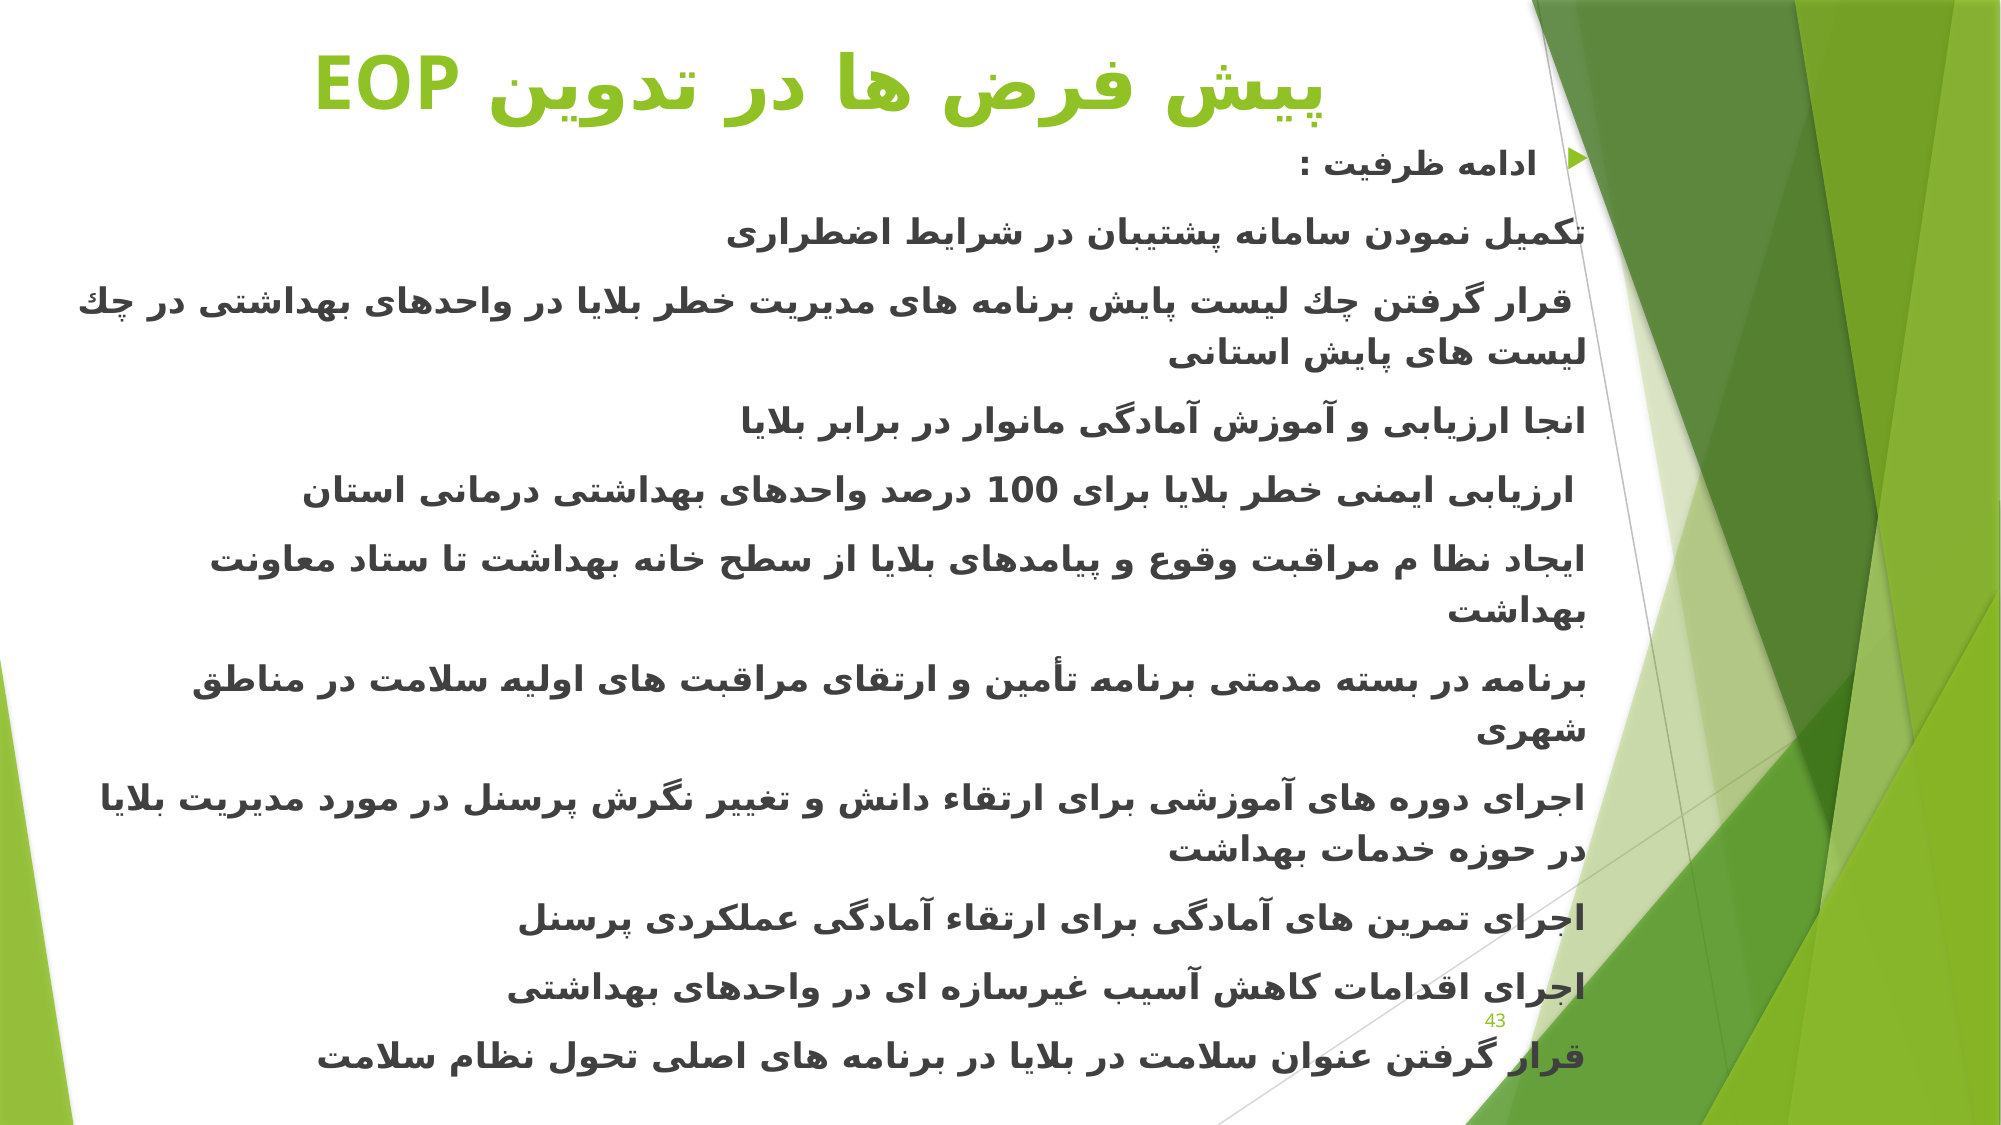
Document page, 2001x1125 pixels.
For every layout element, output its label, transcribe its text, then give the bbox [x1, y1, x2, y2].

list ادامه ظرفیت : تکمیل نمودن سامانه پشتیبان در شرایط اضطراری قرار گرفتن چك لیست پایش برنامه های مدیریت خطر بلایا در واحدهای بهداشتی در چك لیست های پایش استانی انجا ارزیابی و آموزش آمادگی مانوار در برابر بلایا ارزیابی ایمنی خطر بلایا برای 100 درصد واحدهای بهداشتی درمانی استان ایجاد نظا م مراقبت وقوع و پیامدهای بلایا از سطح خانه بهداشت تا ستاد معاونت بهداشت برنامه در بسته مدمتی برنامه تأمین و ارتقای مراقبت های اولیه سلامت در مناطق شهری اجرای دوره های آموزشی برای ارتقاء دانش و تغییر نگرش پرسنل در مورد مدیریت بلایا در حوزه خدمات بهداشت اجرای تمرین های آمادگی برای ارتقاء آمادگی عملکردی پرسنل اجرای اقدامات کاهش آسیب غیرسازه ای در واحدهای بهداشتی قرار گرفتن عنوان سلامت در بلایا در برنامه های اصلی تحول نظام سلامت [57, 135, 1603, 1089]
title پیش فرض ها در تدوین EOP [115, 27, 1526, 135]
slide_number 43 [1409, 991, 1522, 1051]
